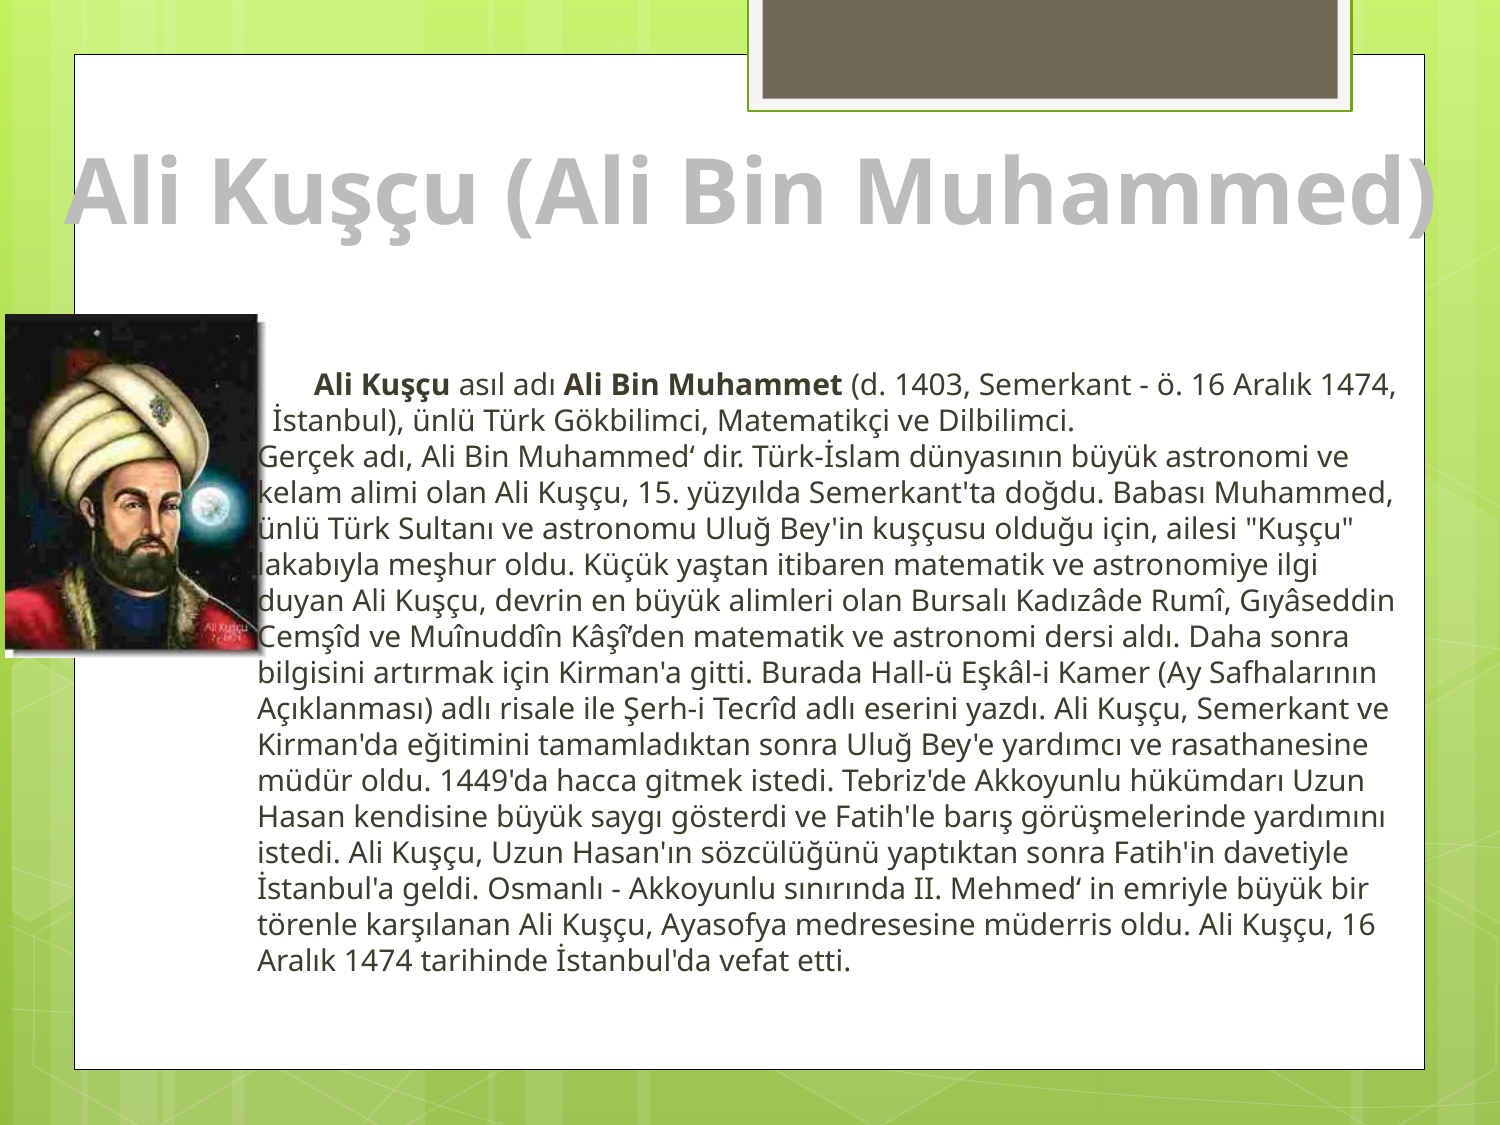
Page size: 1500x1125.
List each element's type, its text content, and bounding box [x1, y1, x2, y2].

list Ali Kuşçu asıl adı Ali Bin Muhammet (d. 1403, Semerkant - ö. 16 Aralık 1474, İstanbul), ünlü Türk Gökbilimci, Matematikçi ve Dilbilimci. Gerçek adı, Ali Bin Muhammed‘ dir. Türk-İslam dünyasının büyük astronomi ve kelam alimi olan Ali Kuşçu, 15. yüzyılda Semerkant'ta doğdu. Babası Muhammed, ünlü Türk Sultanı ve astronomu Uluğ Bey'in kuşçusu olduğu için, ailesi "Kuşçu" lakabıyla meşhur oldu. Küçük yaştan itibaren matematik ve astronomiye ilgi duyan Ali Kuşçu, devrin en büyük alimleri olan Bursalı Kadızâde Rumî, Gıyâseddin Cemşîd ve Muînuddîn Kâşî’den matematik ve astronomi dersi aldı. Daha sonra bilgisini artırmak için Kirman'a gitti. Burada Hall-ü Eşkâl-i Kamer (Ay Safhalarının Açıklanması) adlı risale ile Şerh-i Tecrîd adlı eserini yazdı. Ali Kuşçu, Semerkant ve Kirman'da eğitimini tamamladıktan sonra Uluğ Bey'e yardımcı ve rasathanesine müdür oldu. 1449'da hacca gitmek istedi. Tebriz'de Akkoyunlu hükümdarı Uzun Hasan kendisine büyük saygı gösterdi ve Fatih'le barış görüşmelerinde yardımını istedi. Ali Kuşçu, Uzun Hasan'ın sözcülüğünü yaptıktan sonra Fatih'in davetiyle İstanbul'a geldi. Osmanlı - Akkoyunlu sınırında II. Mehmed‘ in emriyle büyük bir törenle karşılanan Ali Kuşçu, Ayasofya medresesine müderris oldu. Ali Kuşçu, 16 Aralık 1474 tarihinde İstanbul'da vefat etti. [242, 357, 1425, 1033]
text_box Ali Kuşçu (Ali Bin Muhammed) [49, 125, 1454, 251]
picture [5, 314, 266, 658]
